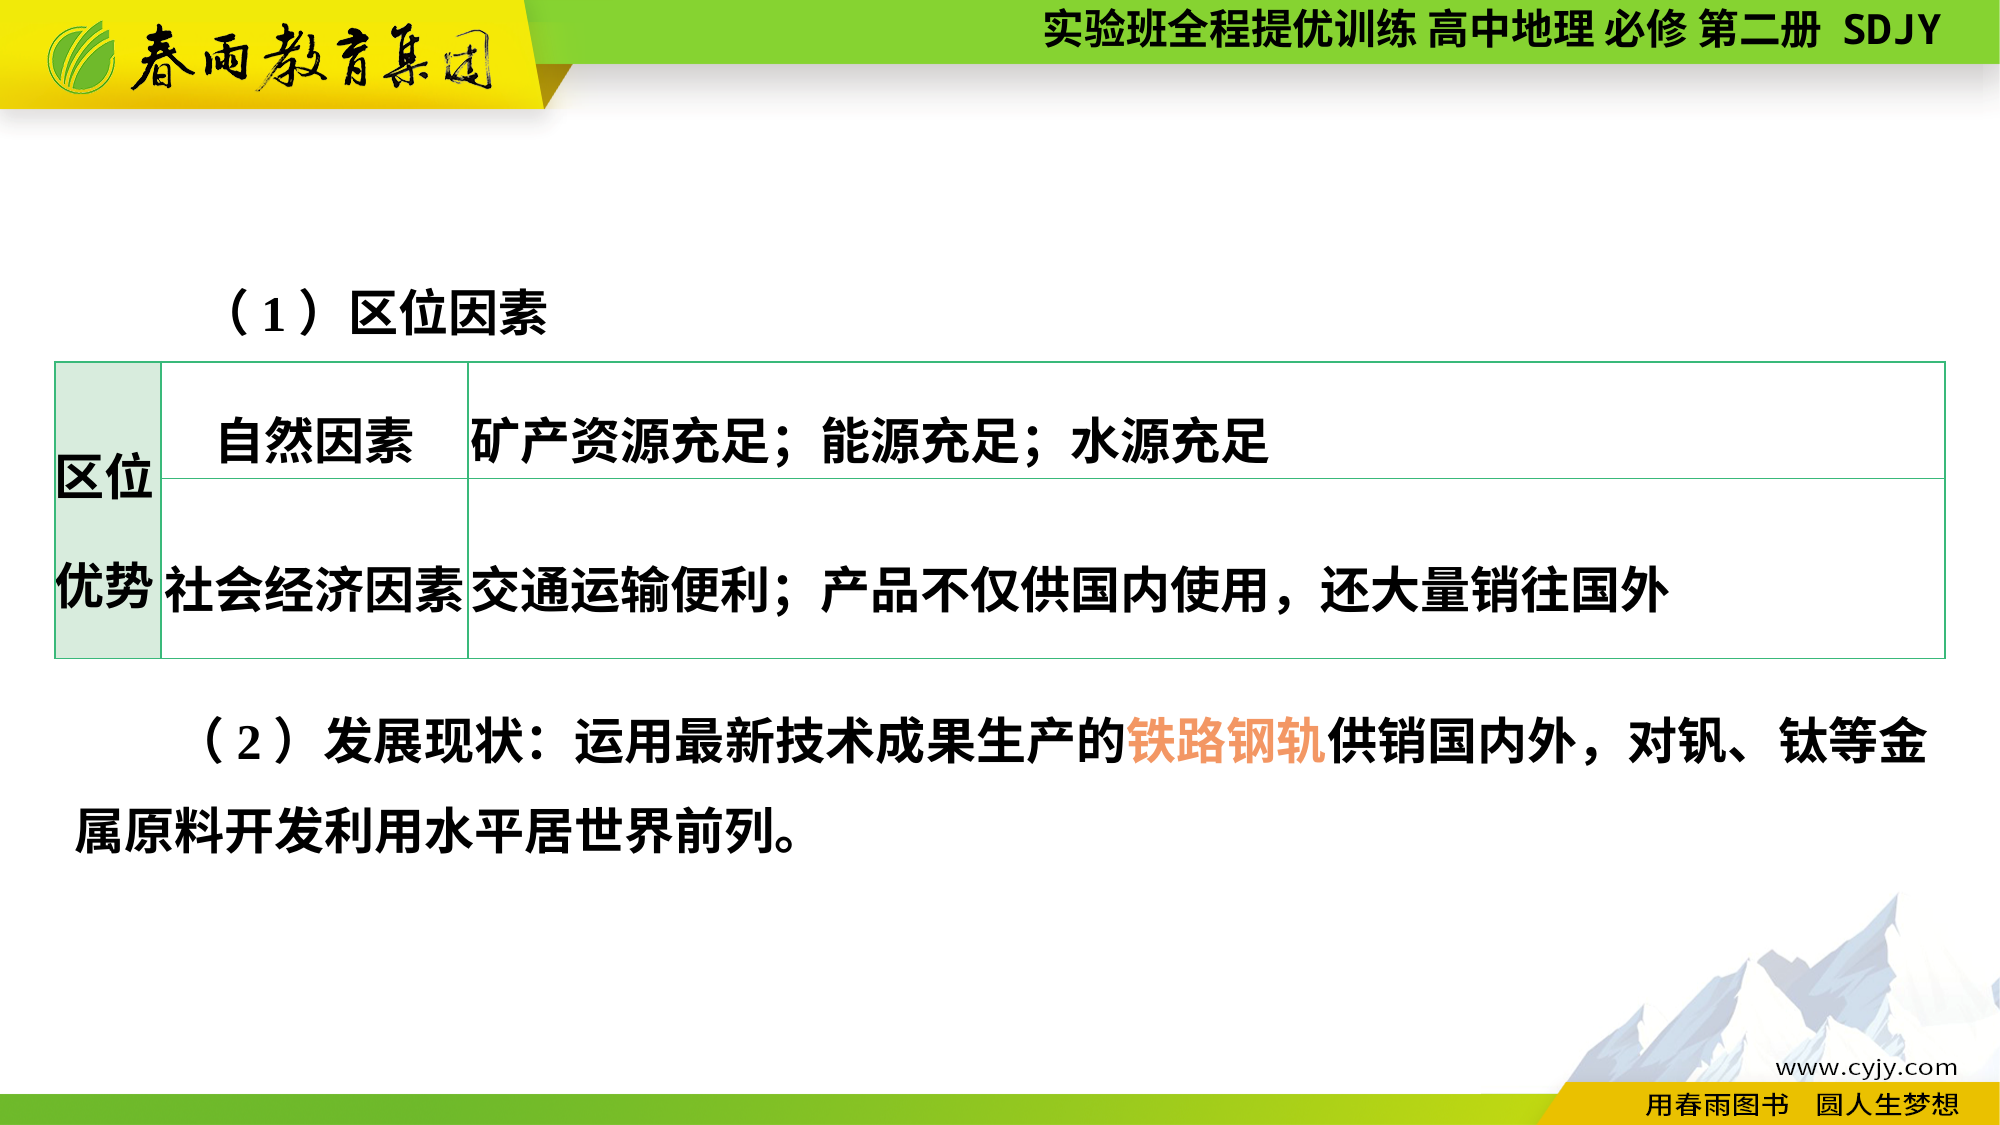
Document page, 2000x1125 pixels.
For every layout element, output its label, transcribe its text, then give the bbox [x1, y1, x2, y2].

table_cell 社会经济因素 [162, 479, 467, 658]
list （2）发展现状：运用最新技术成果生产的铁路钢轨供销国内外，对钒、钛等金属原料开发利用水平居世界前列。 [59, 672, 1944, 858]
picture [0, 0, 2000, 1125]
table_header 区位 优势 [56, 363, 160, 658]
table_cell 交通运输便利；产品不仅供国内使用，还大量销往国外 [469, 479, 1944, 658]
table_header 自然因素 [162, 363, 467, 478]
text_box （1）区位因素 [84, 243, 1969, 349]
table_header 矿产资源充足；能源充足；水源充足 [469, 363, 1944, 478]
